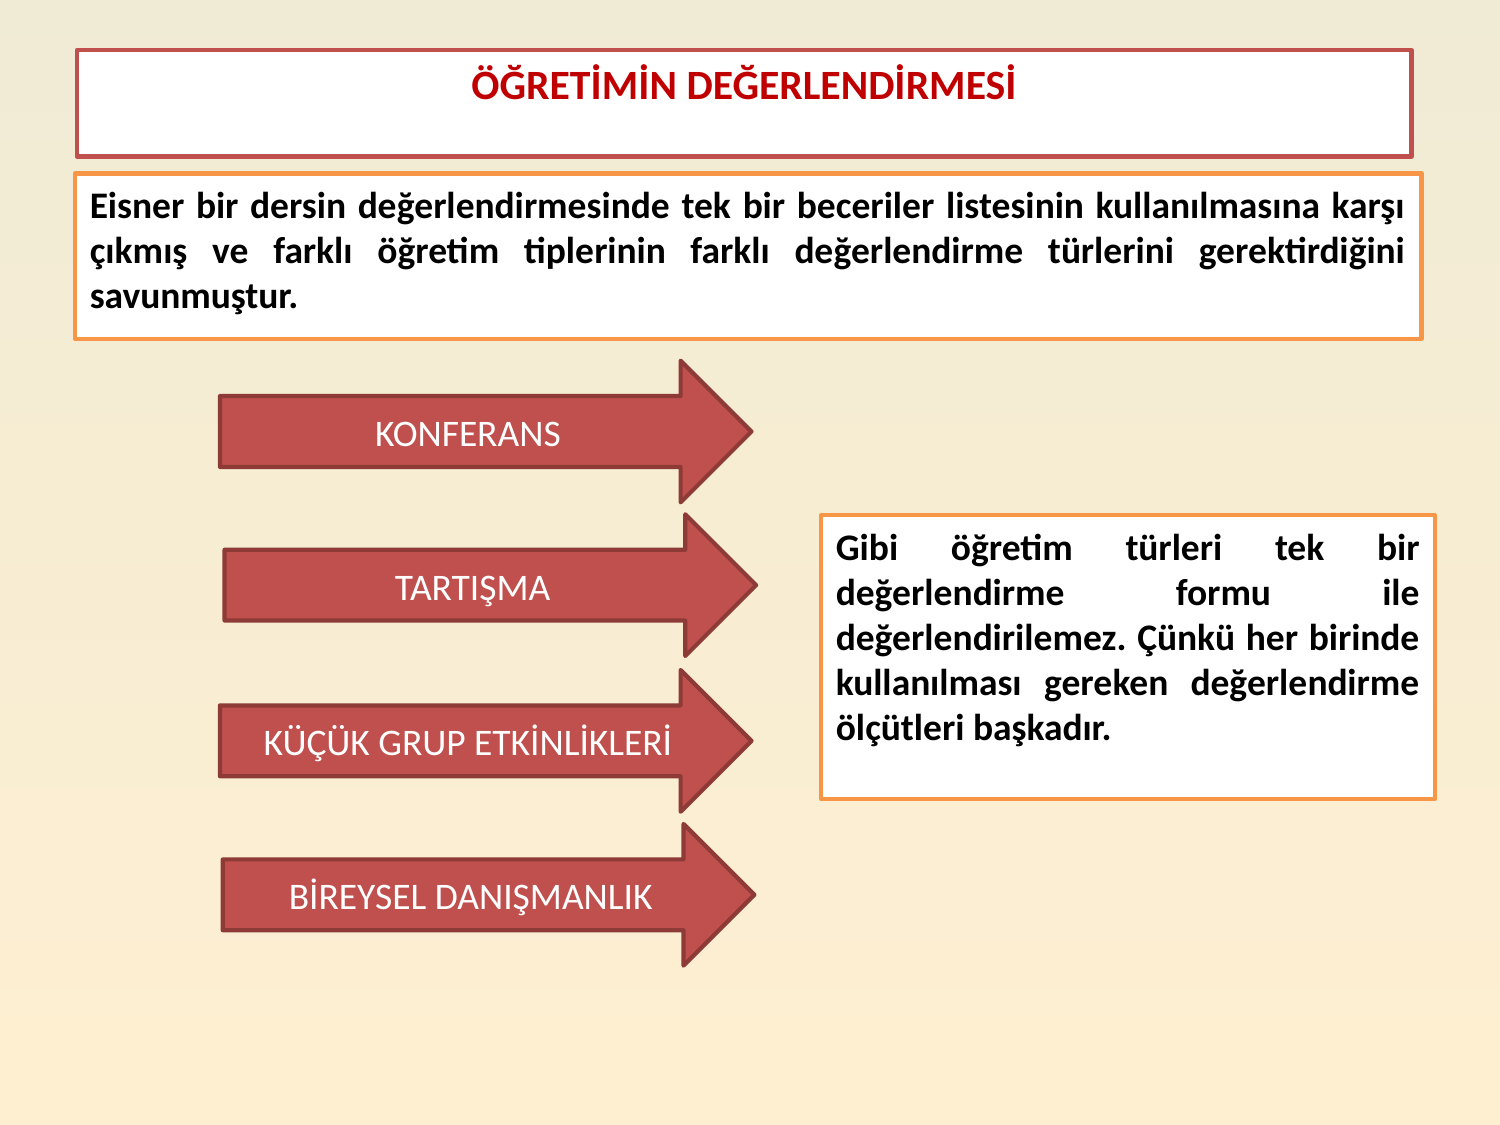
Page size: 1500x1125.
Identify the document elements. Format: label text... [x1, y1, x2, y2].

text_box KONFERANS [217, 358, 754, 505]
text_box Gibi öğretim türleri tek bir değerlendirme formu ile değerlendirilemez. Çünkü her birinde kullanılması gereken değerlendirme ölçütleri başkadır. [819, 513, 1437, 801]
text_box ÖĞRETİMİN DEĞERLENDİRMESİ [75, 48, 1414, 159]
text_box BİREYSEL DANIŞMANLIK [220, 822, 757, 968]
text_box Eisner bir dersin değerlendirmesinde tek bir beceriler listesinin kullanılmasına karşı çıkmış ve farklı öğretim tiplerinin farklı değerlendirme türlerini gerektirdiğini savunmuştur. [73, 171, 1424, 341]
text_box KÜÇÜK GRUP ETKİNLİKLERİ [217, 668, 754, 814]
text_box TARTIŞMA [222, 512, 759, 658]
